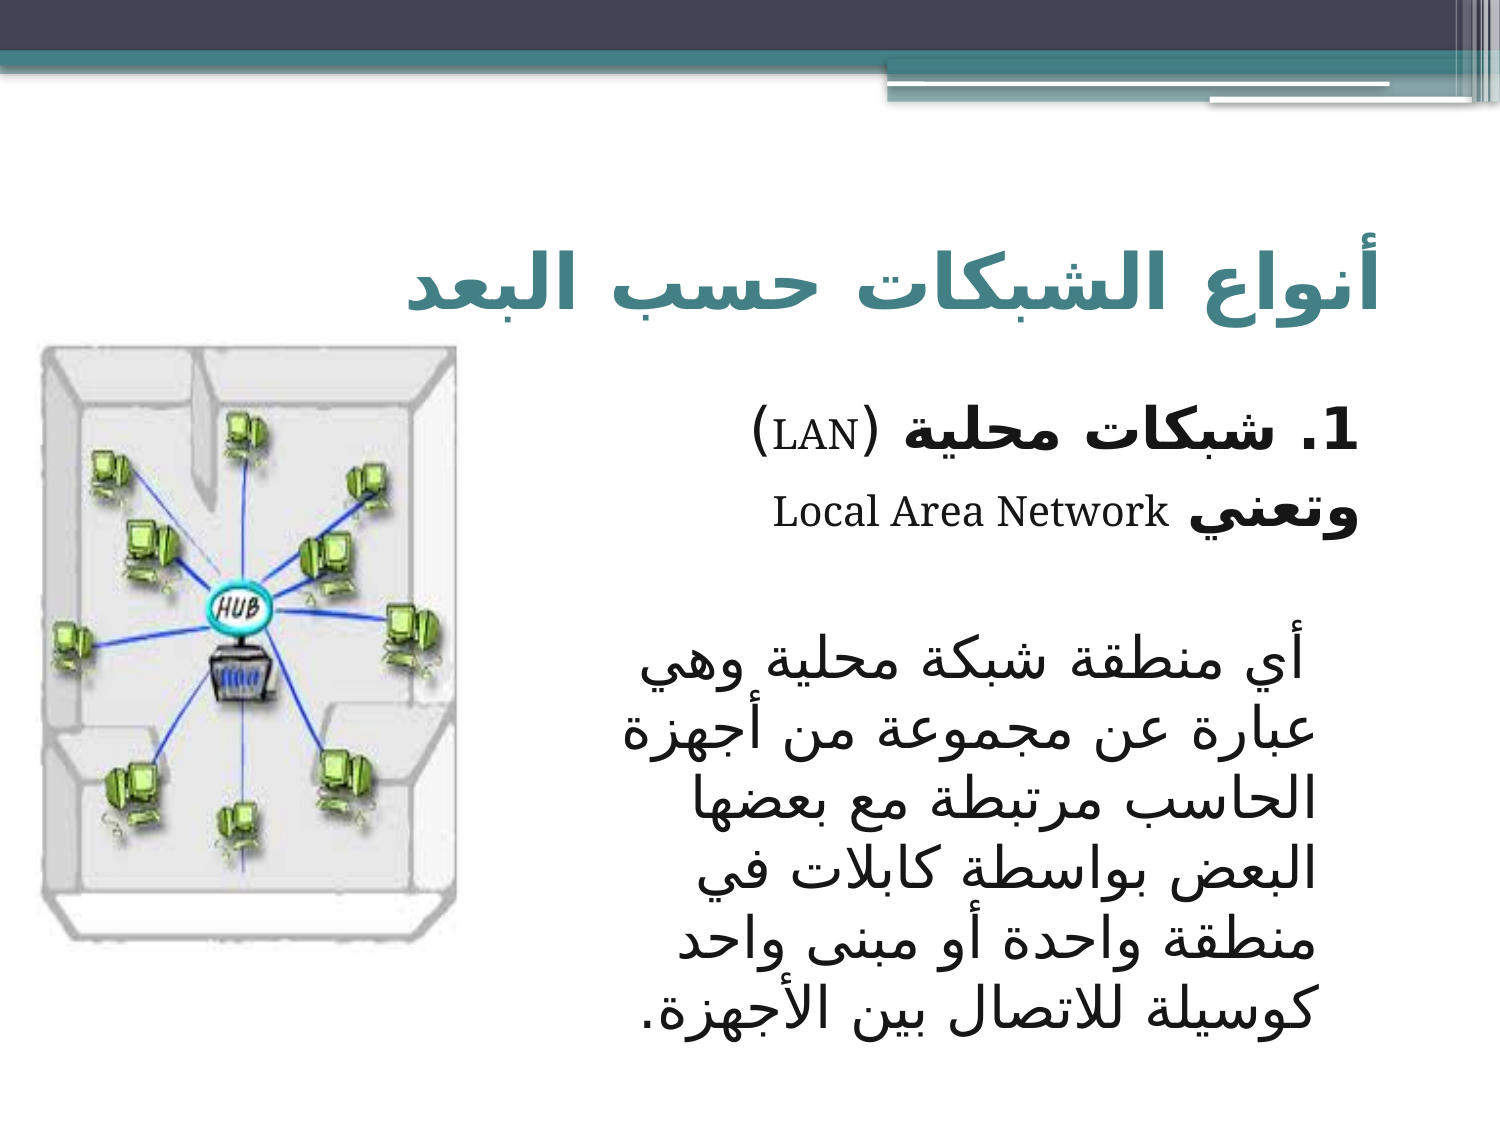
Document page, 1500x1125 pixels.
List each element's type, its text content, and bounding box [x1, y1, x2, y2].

picture [34, 339, 463, 953]
list 1. شبكات محلية (LAN) وتعني Local Area Network أي منطقة شبكة محلية وهي عبارة عن مجموعة من أجهزة الحاسب مرتبطة مع بعضها البعض بواسطة كابلات في منطقة واحدة أو مبنى واحد كوسيلة للاتصال بين الأجهزة. [550, 384, 1395, 938]
title أنواع الشبكات حسب البعد [75, 187, 1425, 363]
